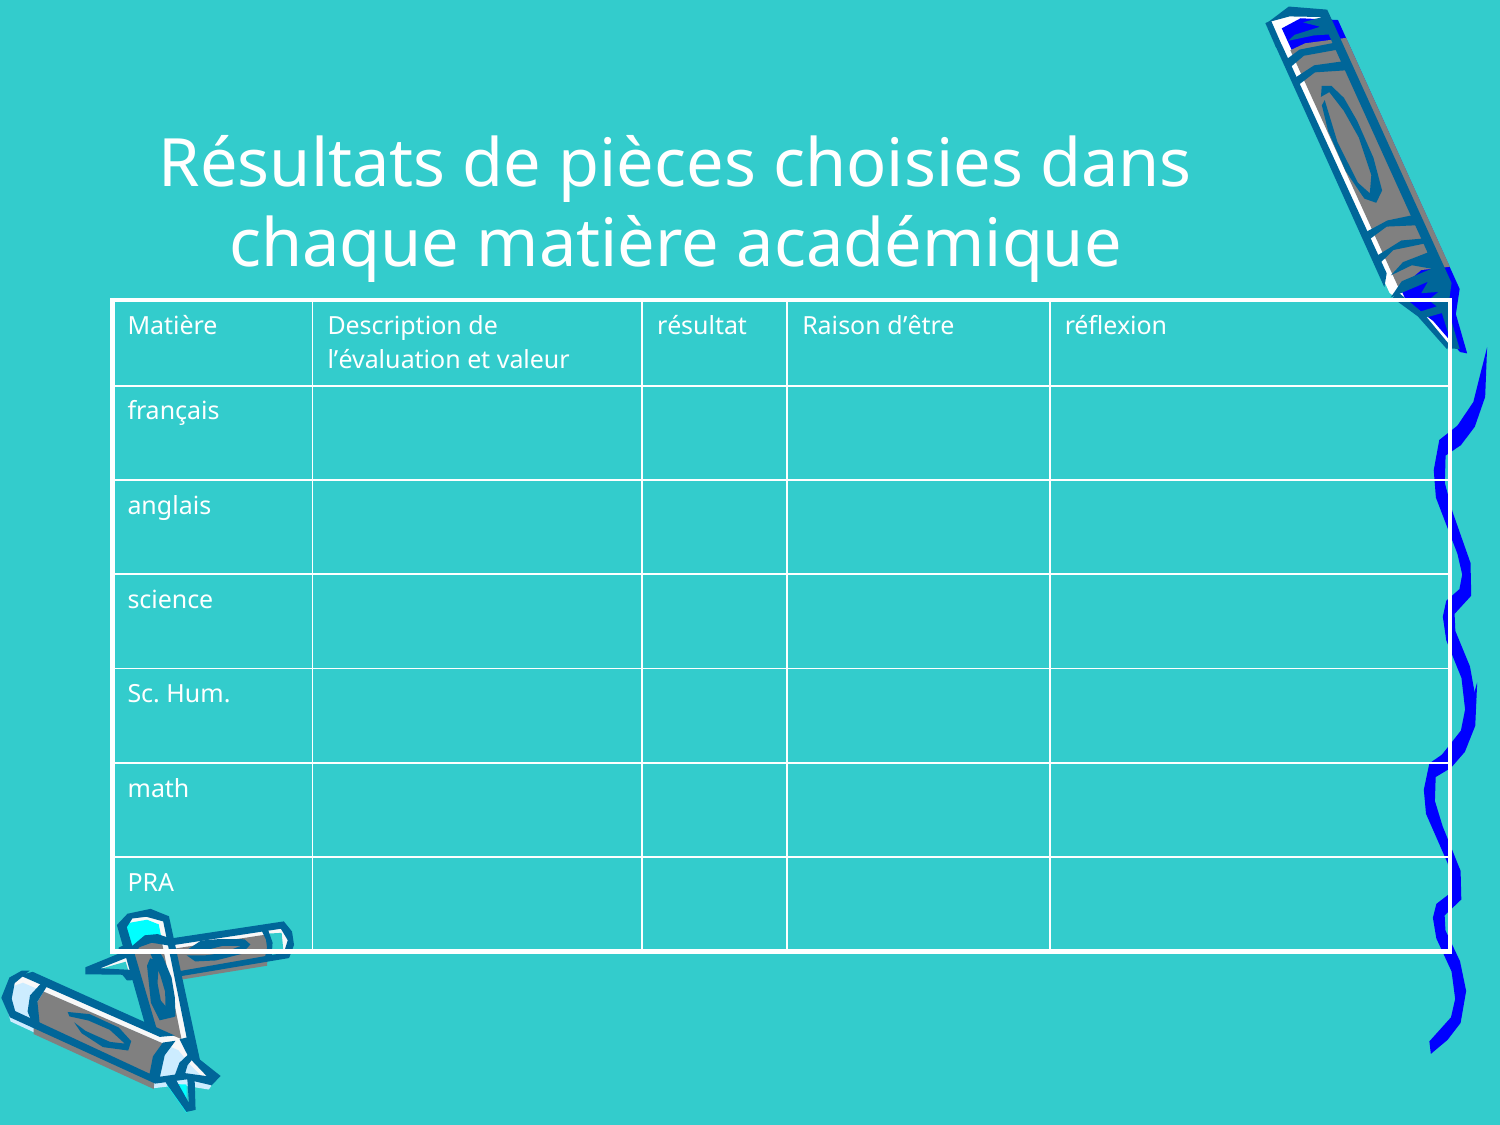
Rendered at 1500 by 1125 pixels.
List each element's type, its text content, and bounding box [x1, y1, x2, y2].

table_cell [313, 858, 641, 949]
table_cell math [115, 764, 312, 856]
table_cell [788, 387, 1049, 479]
table_cell français [115, 387, 312, 479]
table_cell [1051, 858, 1448, 949]
table_cell [788, 669, 1049, 762]
table_cell [313, 387, 641, 479]
table_cell [1051, 575, 1448, 668]
table_cell [643, 858, 786, 949]
table_cell [788, 858, 1049, 949]
table_cell [1051, 764, 1448, 856]
table_header réflexion [1051, 302, 1448, 385]
table_cell [1051, 481, 1448, 573]
table_cell Sc. Hum. [115, 669, 312, 762]
table_cell anglais [115, 481, 312, 573]
table_cell [643, 764, 786, 856]
table_cell [788, 764, 1049, 856]
table_cell [788, 575, 1049, 668]
table_cell PRA [115, 858, 312, 949]
table_header Description de l’évaluation et valeur [313, 302, 641, 385]
table_cell [1051, 669, 1448, 762]
table_header Matière [115, 302, 312, 385]
table_cell [643, 481, 786, 573]
title Résultats de pièces choisies dans chaque matière académique [112, 24, 1240, 288]
table_cell [313, 575, 641, 668]
table_header résultat [643, 302, 786, 385]
table_cell science [115, 575, 312, 668]
table_cell [643, 387, 786, 479]
table_cell [313, 481, 641, 573]
table_cell [643, 669, 786, 762]
table_cell [788, 481, 1049, 573]
table_cell [313, 669, 641, 762]
table_header Raison d’être [788, 302, 1049, 385]
table_cell [643, 575, 786, 668]
table_cell [1051, 387, 1448, 479]
table_cell [313, 764, 641, 856]
